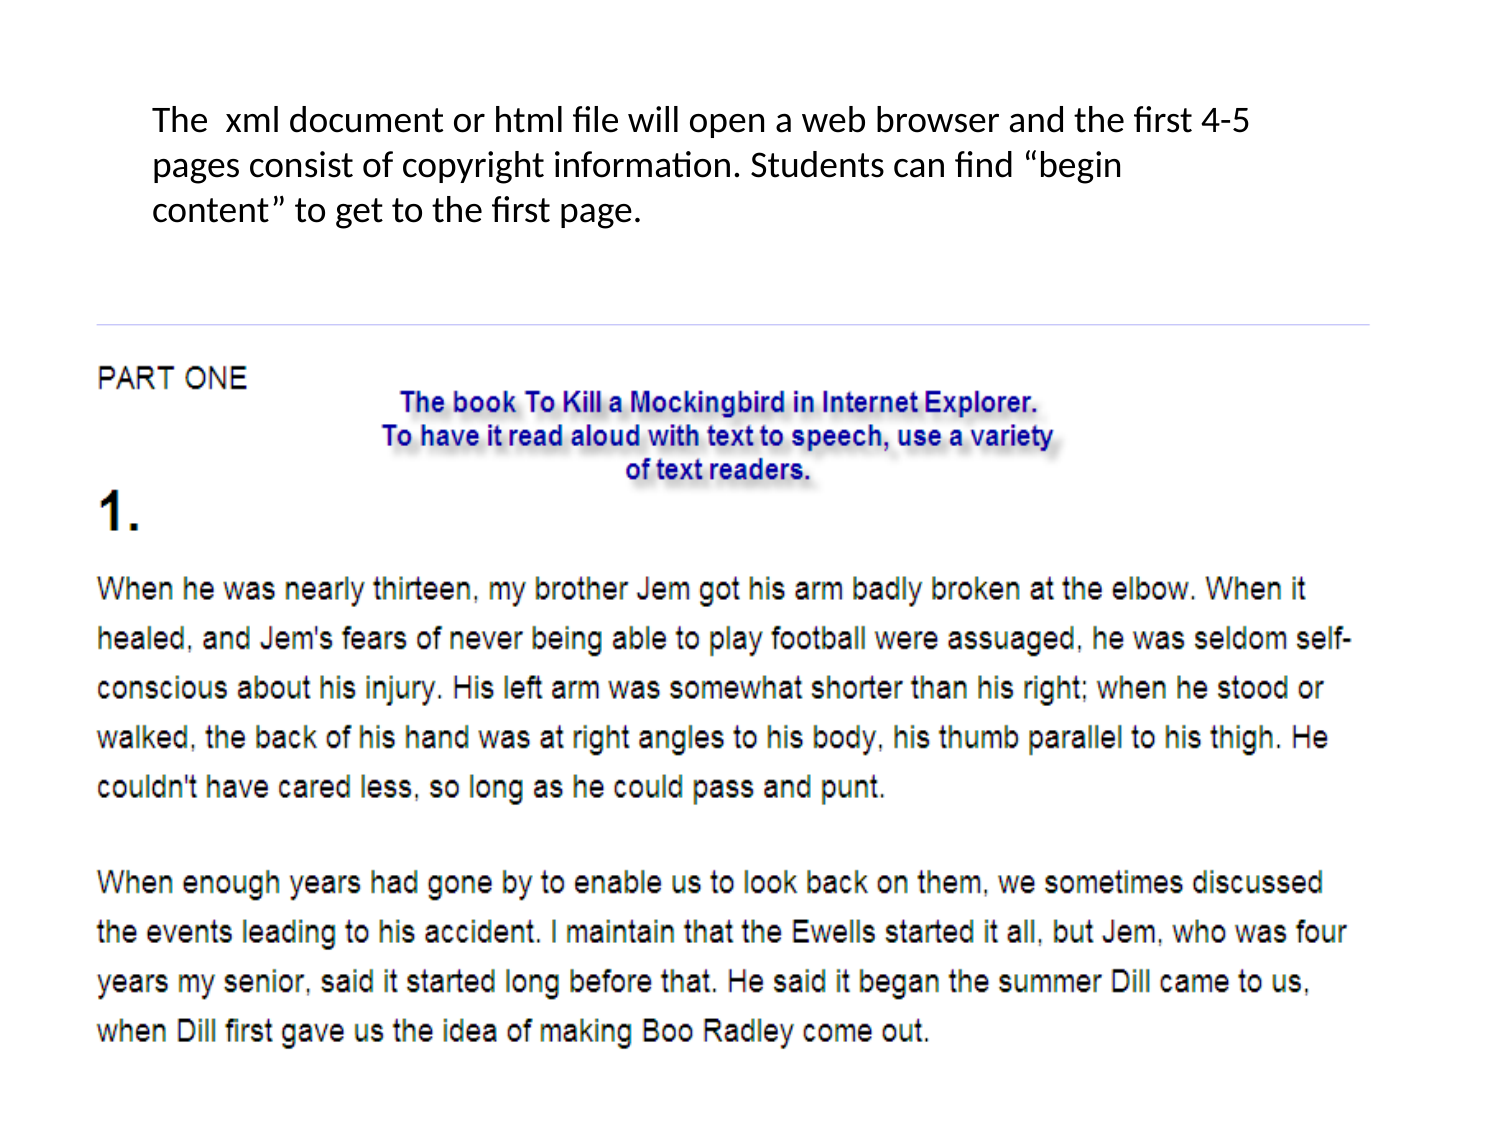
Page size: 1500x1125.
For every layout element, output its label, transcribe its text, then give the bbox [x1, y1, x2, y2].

picture [0, 324, 1500, 1088]
text_box The xml document or html file will open a web browser and the first 4-5 pages consist of copyright information. Students can find “begin content” to get to the first page. [137, 87, 1275, 238]
